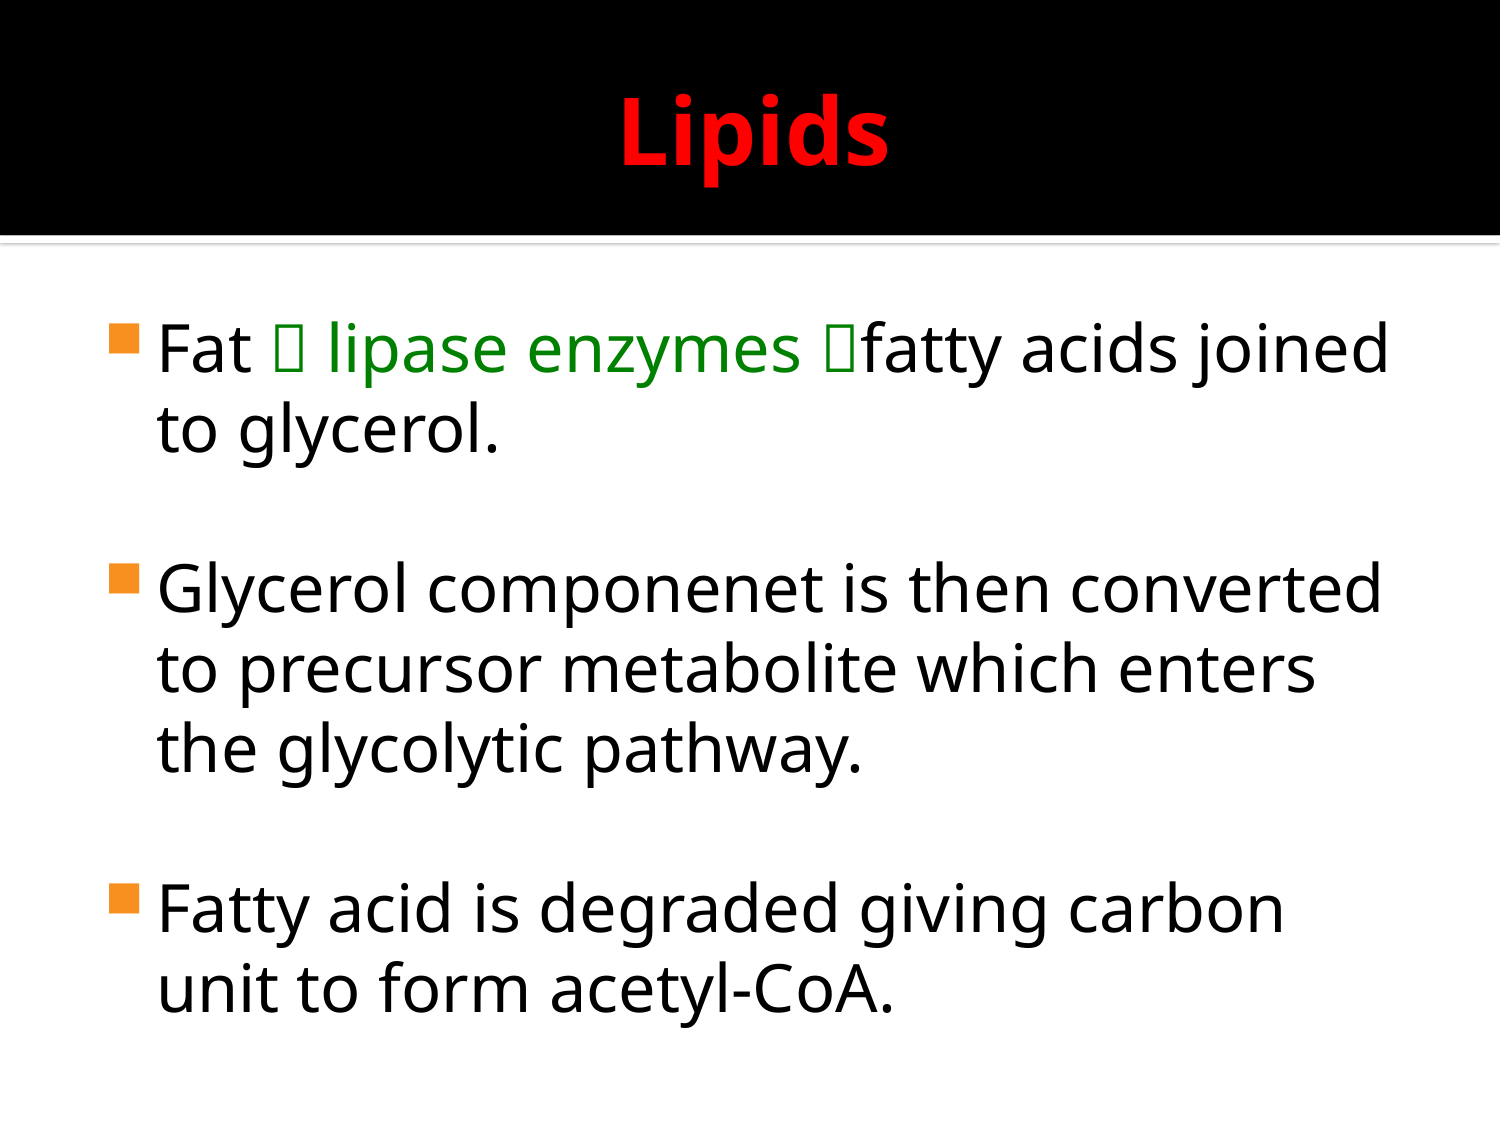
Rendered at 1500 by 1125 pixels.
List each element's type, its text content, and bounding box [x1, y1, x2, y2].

list Fat  lipase enzymes fatty acids joined to glycerol. Glycerol componenet is then converted to precursor metabolite which enters the glycolytic pathway. Fatty acid is degraded giving carbon unit to form acetyl-CoA. [75, 291, 1425, 1050]
title Lipids [75, 25, 1425, 231]
